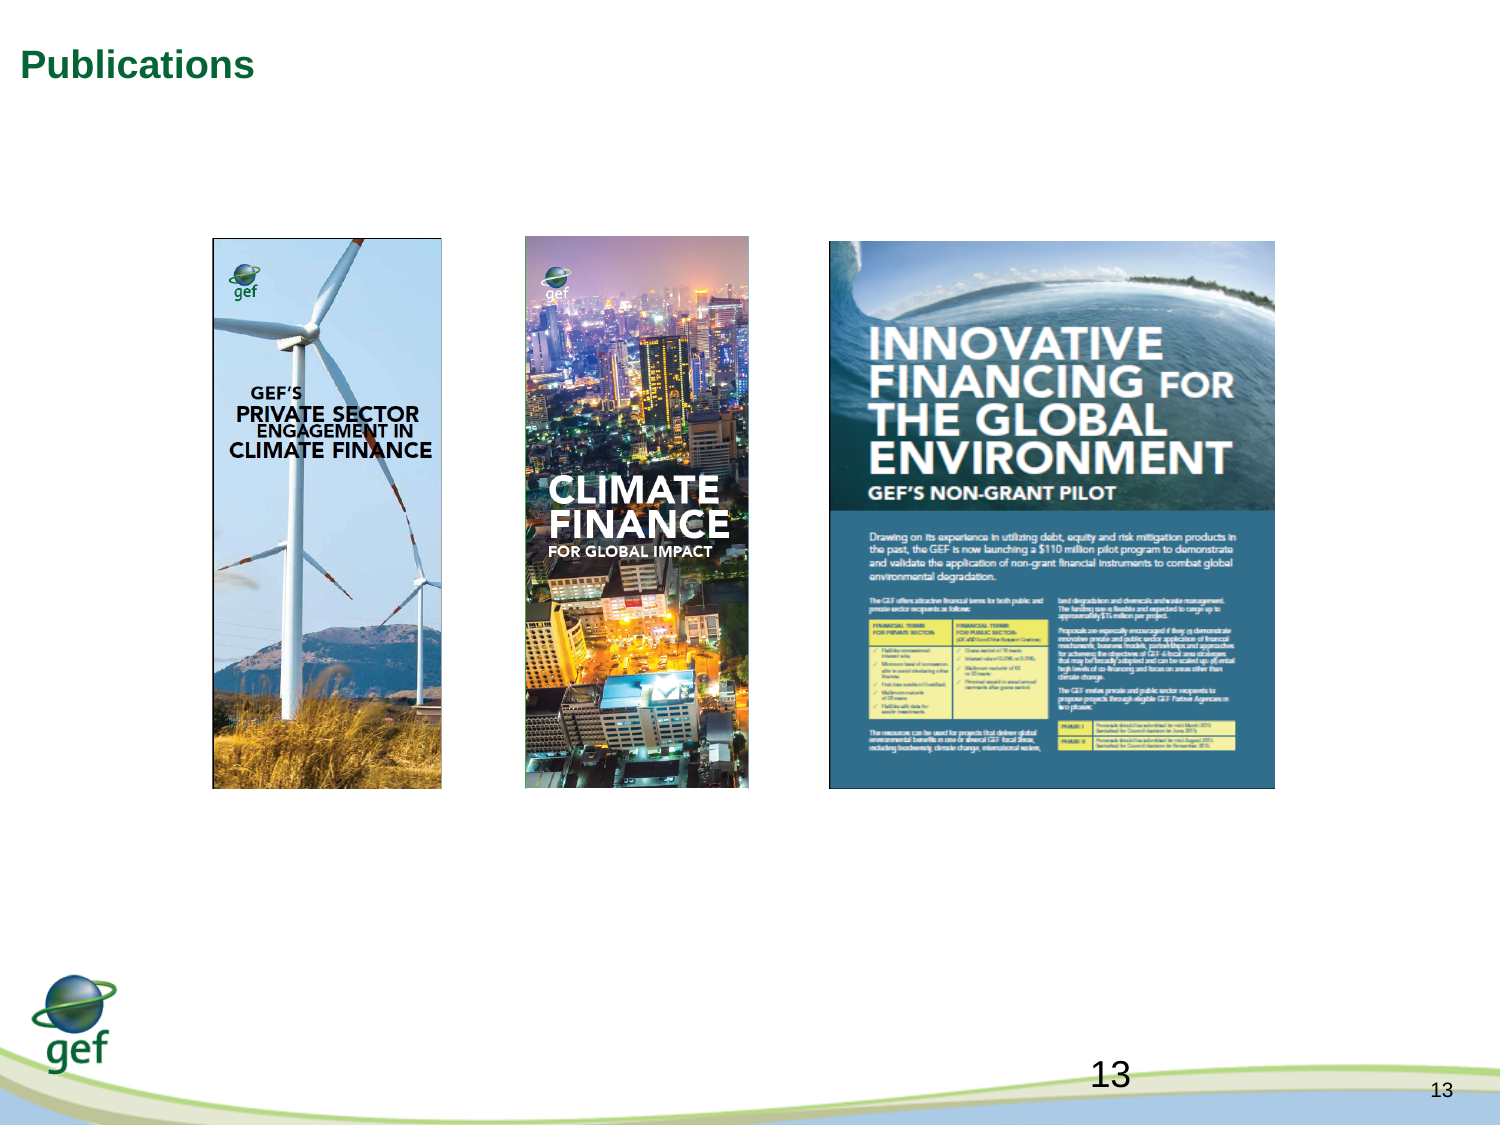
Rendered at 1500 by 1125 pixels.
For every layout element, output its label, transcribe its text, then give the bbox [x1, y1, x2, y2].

picture [212, 238, 442, 789]
slide_number 13 [1074, 1042, 1425, 1103]
picture [0, 922, 1500, 1125]
title Publications [19, 38, 1463, 88]
picture [524, 235, 749, 789]
picture [828, 240, 1276, 789]
